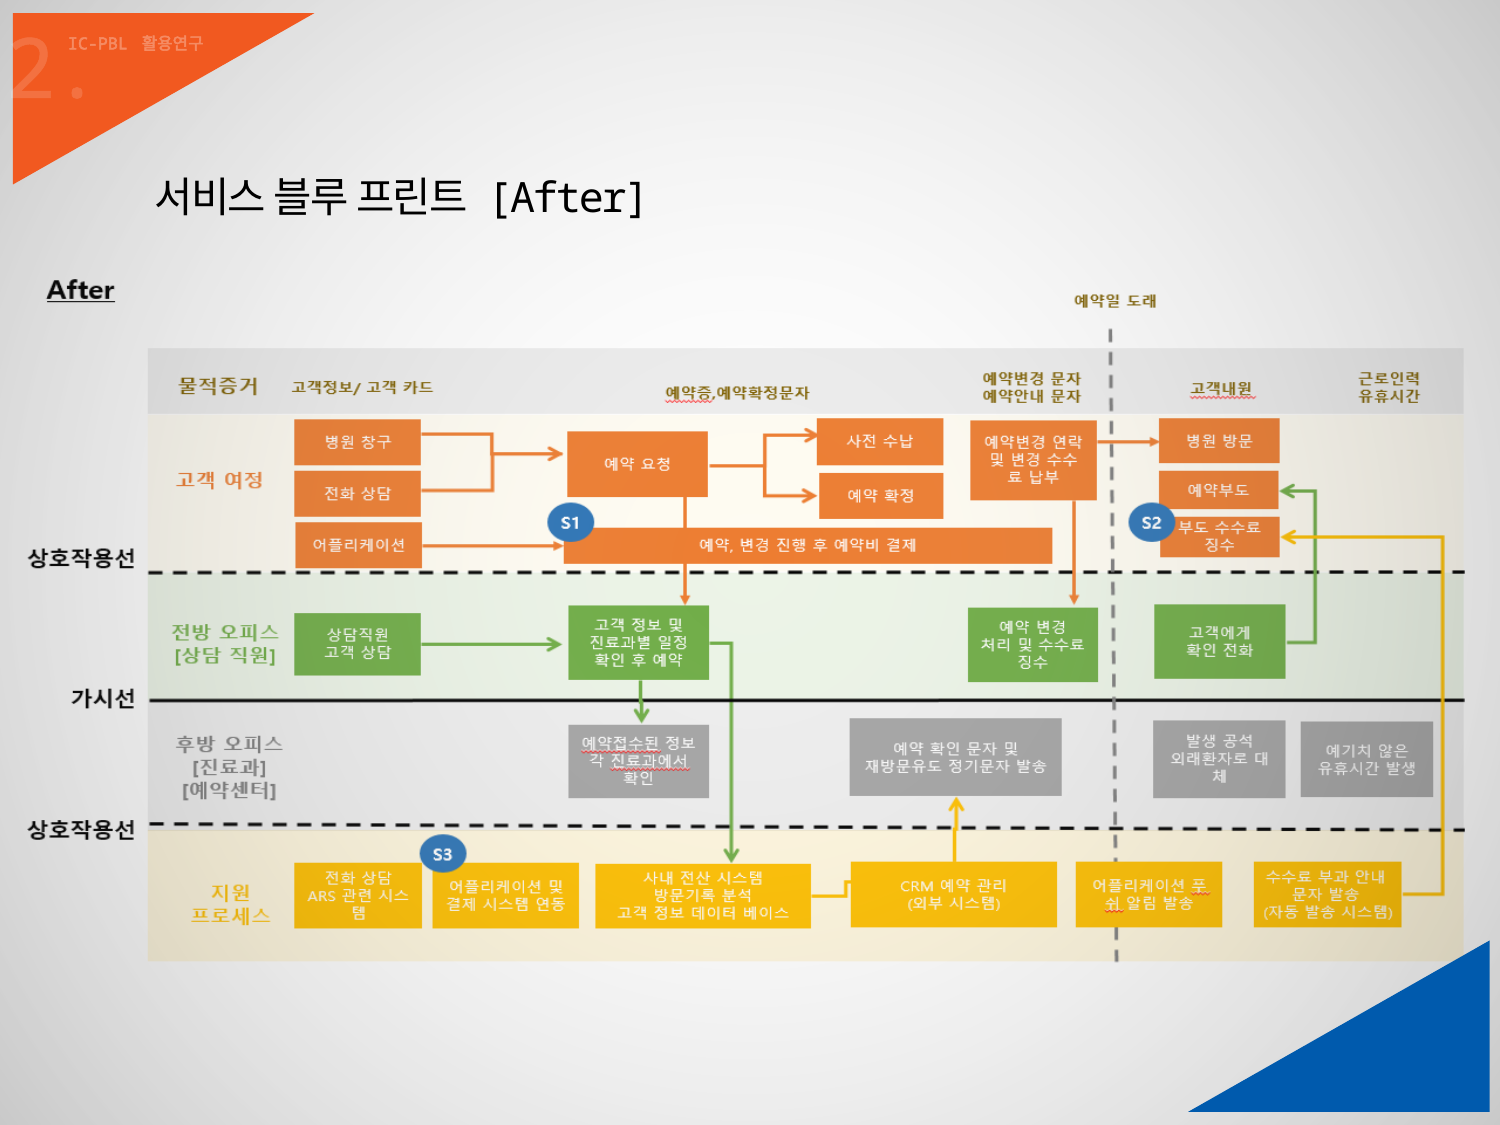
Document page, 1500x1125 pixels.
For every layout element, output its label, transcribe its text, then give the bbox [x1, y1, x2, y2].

text_box 2. [0, 7, 117, 122]
text_box IC-PBL 활용연구 [53, 25, 219, 60]
picture [12, 219, 1494, 992]
text_box [1186, 998, 1492, 1114]
text_box [10, 11, 317, 187]
text_box [0, 0, 1500, 1125]
text_box 서비스 블루 프린트 [After] [139, 163, 665, 218]
